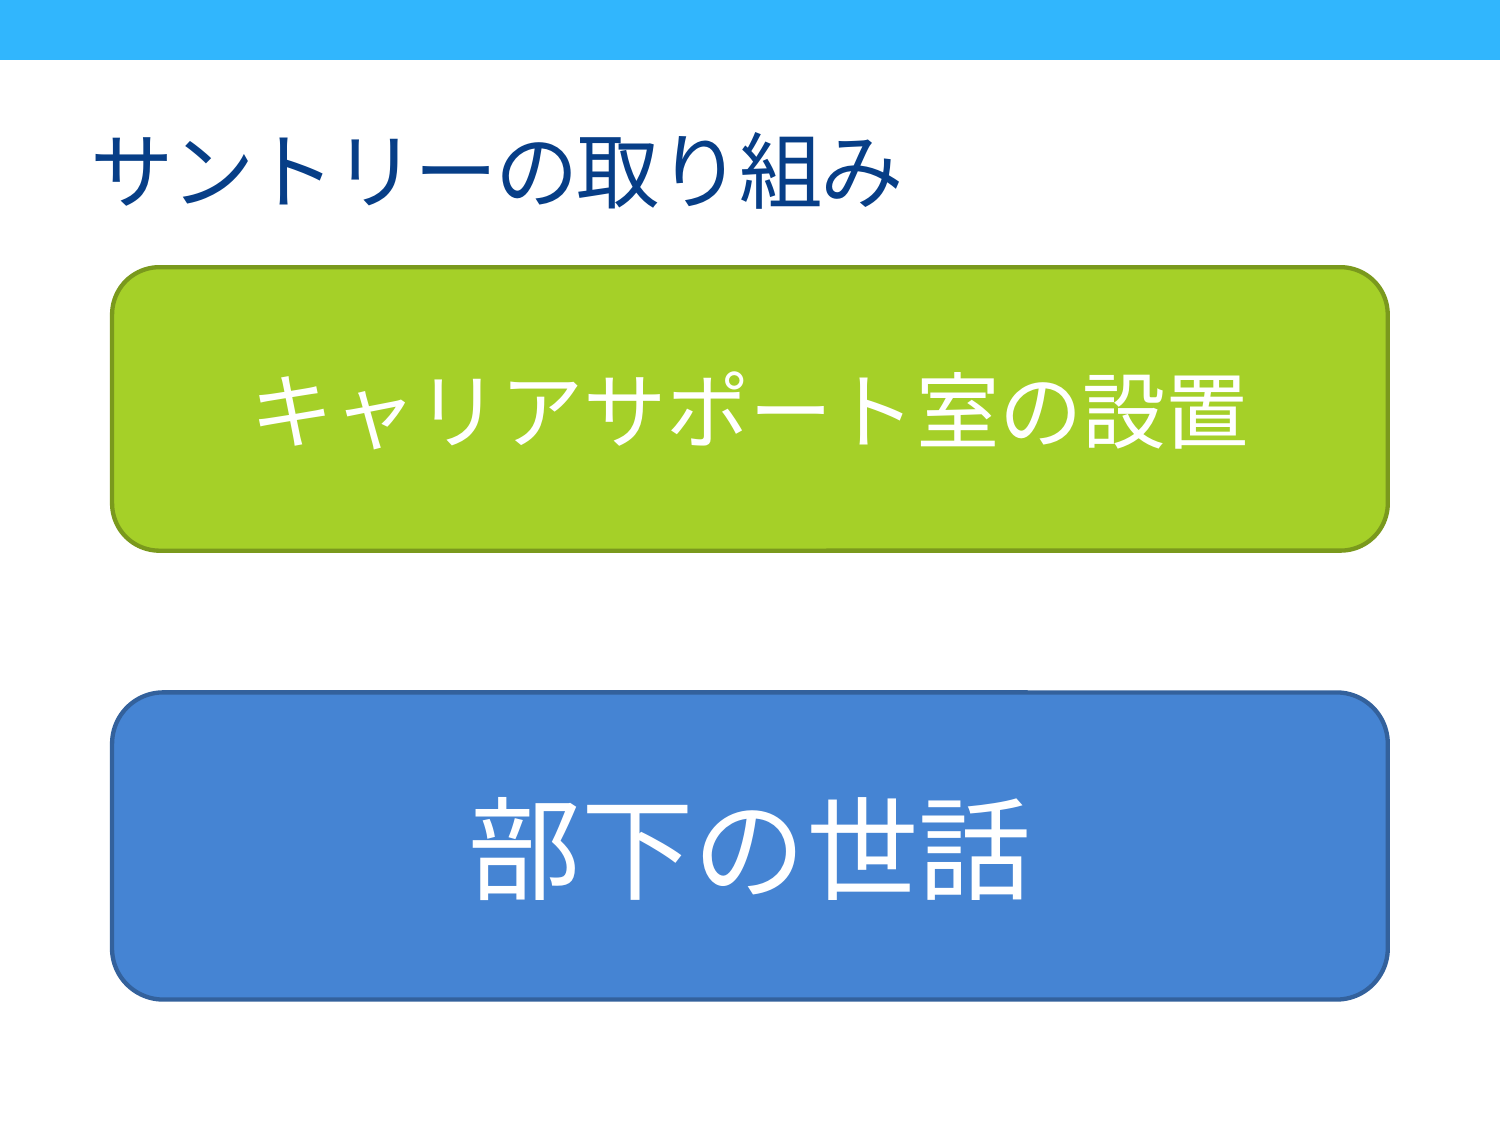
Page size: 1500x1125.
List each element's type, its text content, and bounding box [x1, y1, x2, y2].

title サントリーの取り組み [75, 87, 1425, 250]
text_box 部下の世話 [109, 690, 1390, 1002]
text_box キャリアサポート室の設置 [109, 265, 1390, 553]
